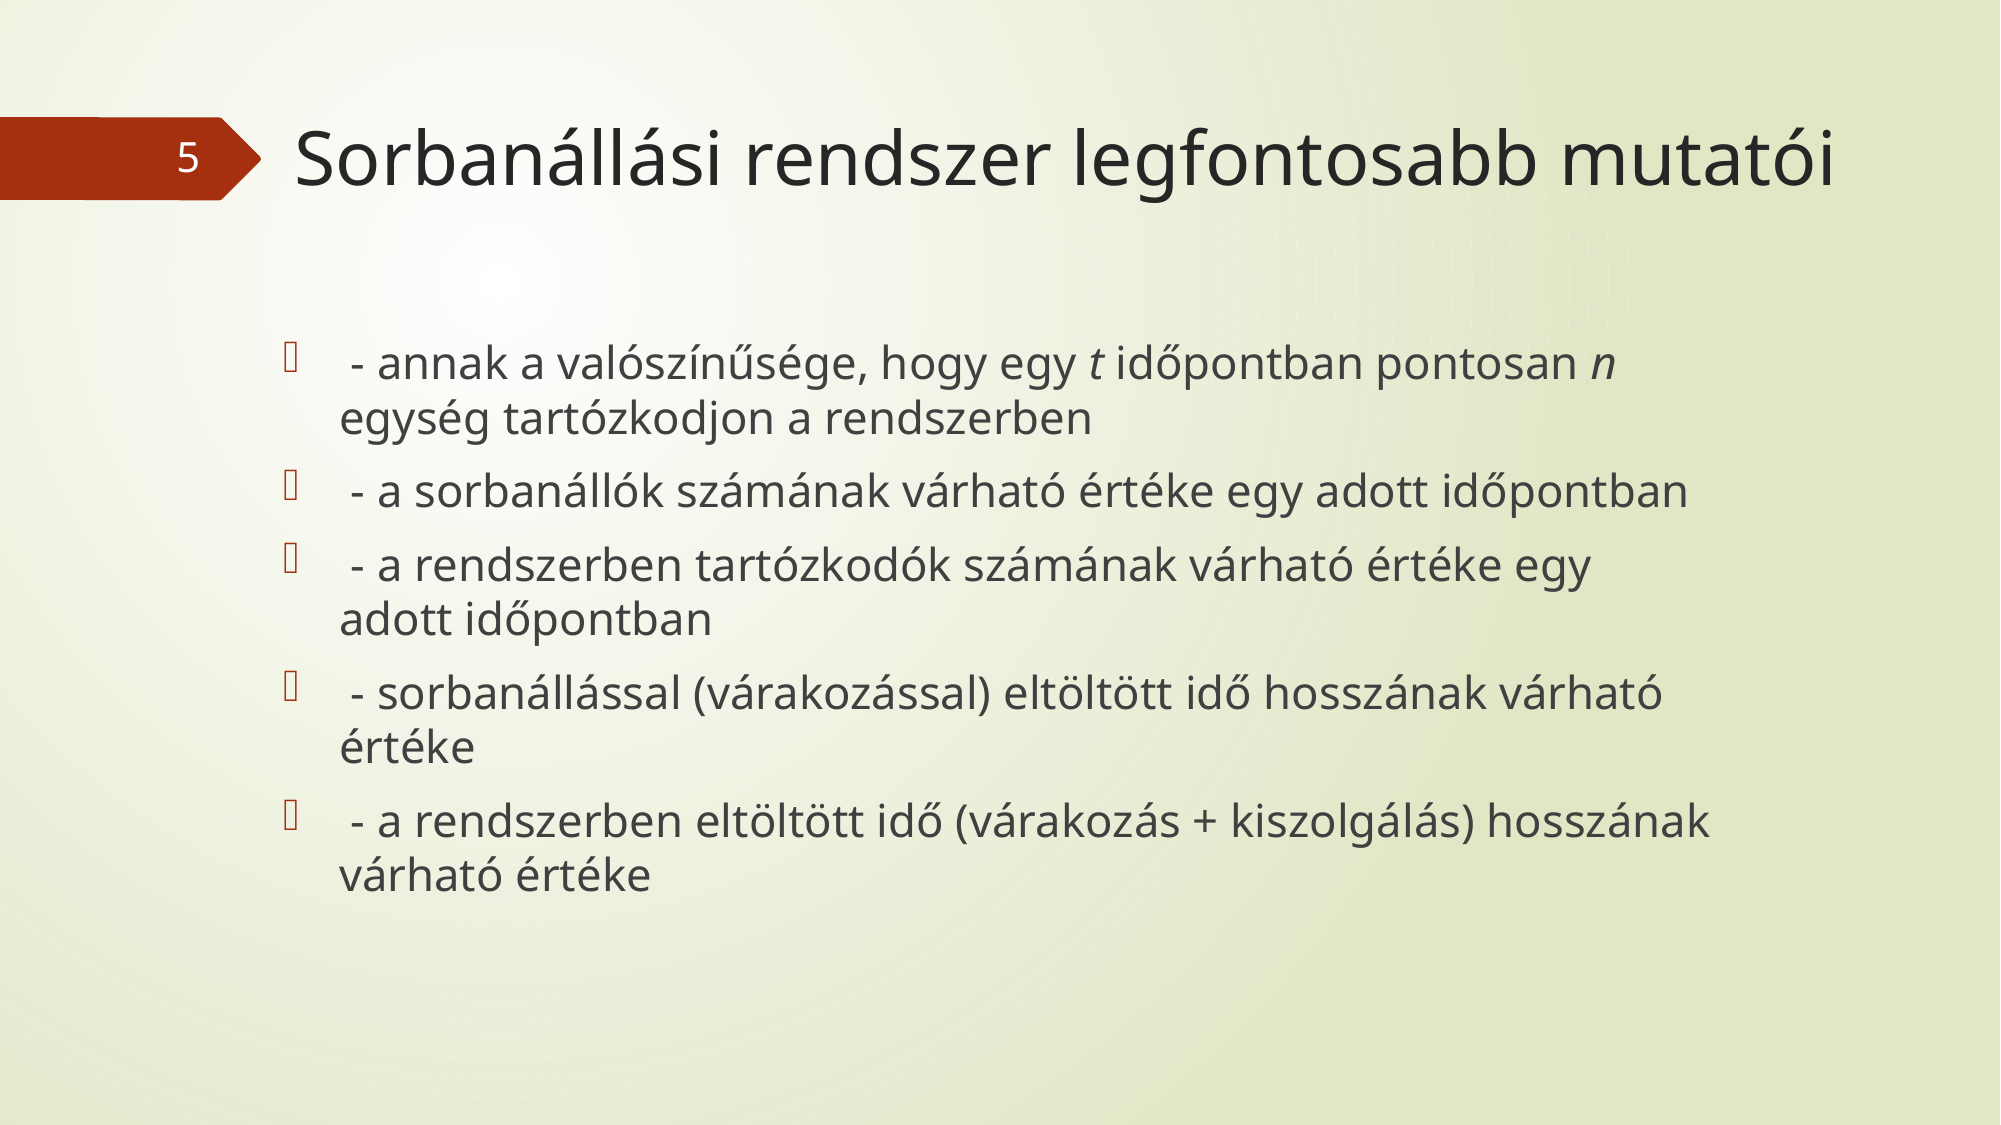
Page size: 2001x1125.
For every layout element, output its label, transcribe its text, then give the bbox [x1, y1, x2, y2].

title Sorbanállási rendszer legfontosabb mutatói [279, 102, 1888, 235]
slide_number 5 [87, 129, 216, 190]
